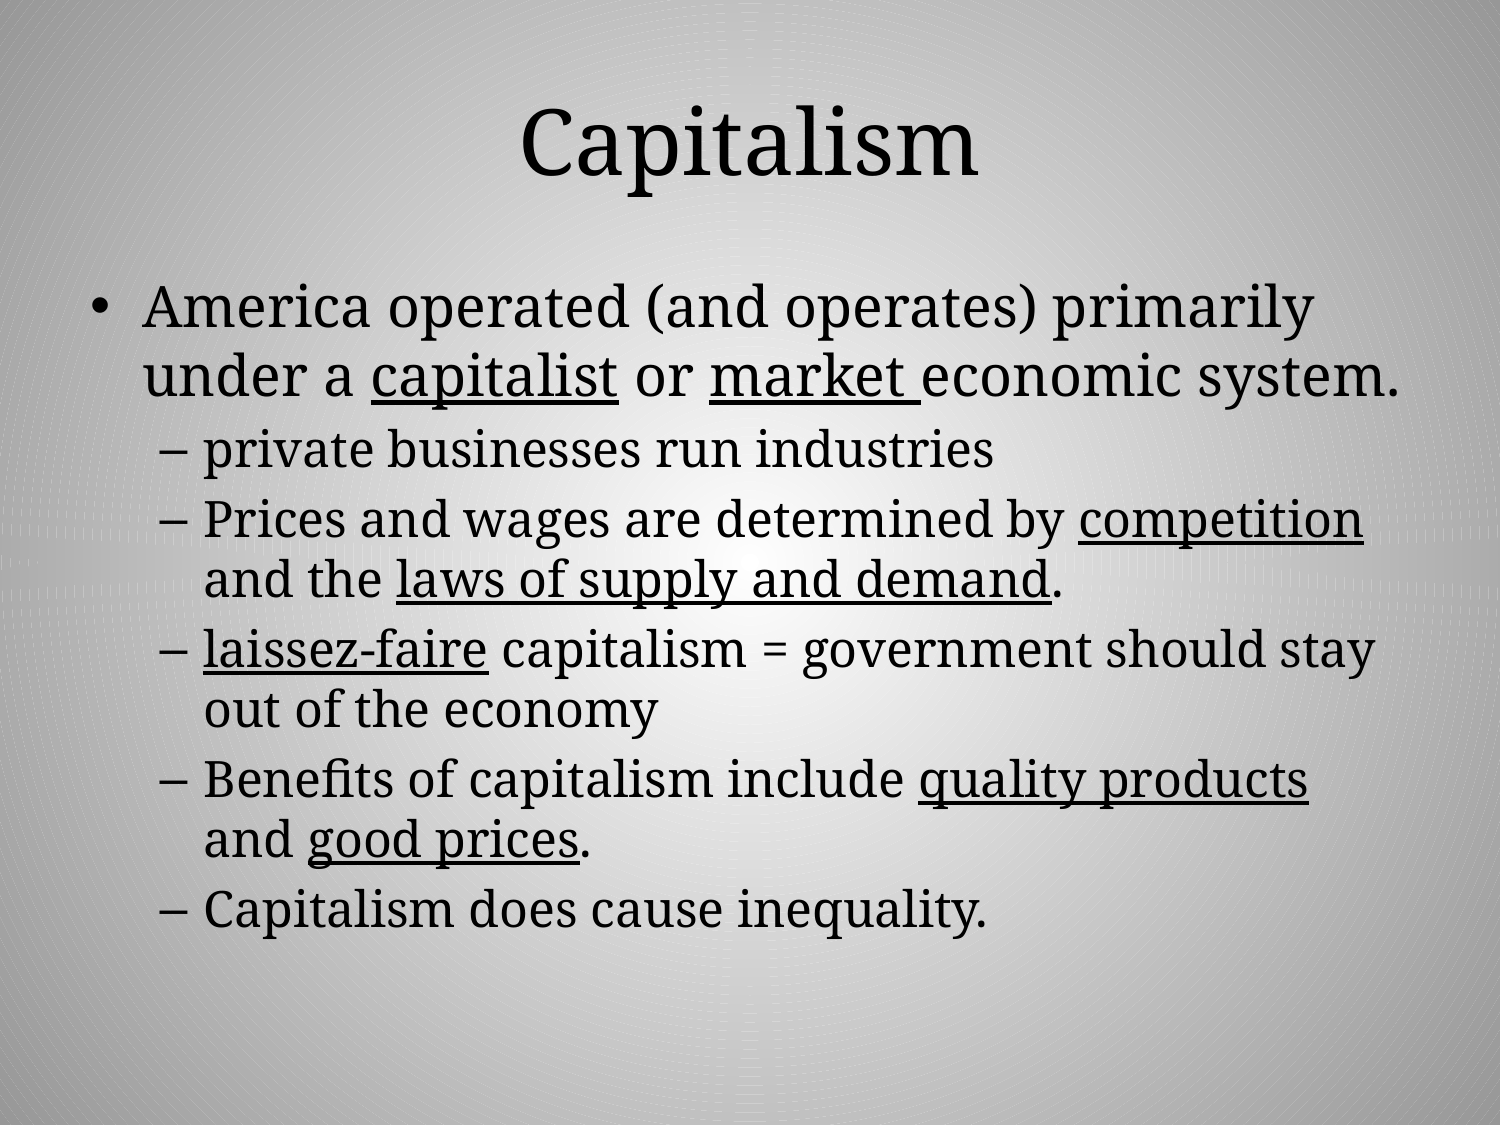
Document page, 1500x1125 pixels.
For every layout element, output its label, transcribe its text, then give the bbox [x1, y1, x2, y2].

list America operated (and operates) primarily under a capitalist or market economic system. private businesses run industries Prices and wages are determined by competition and the laws of supply and demand. laissez-faire capitalism = government should stay out of the economy Benefits of capitalism include quality products and good prices. Capitalism does cause inequality. [75, 262, 1425, 1005]
title Capitalism [75, 45, 1425, 233]
